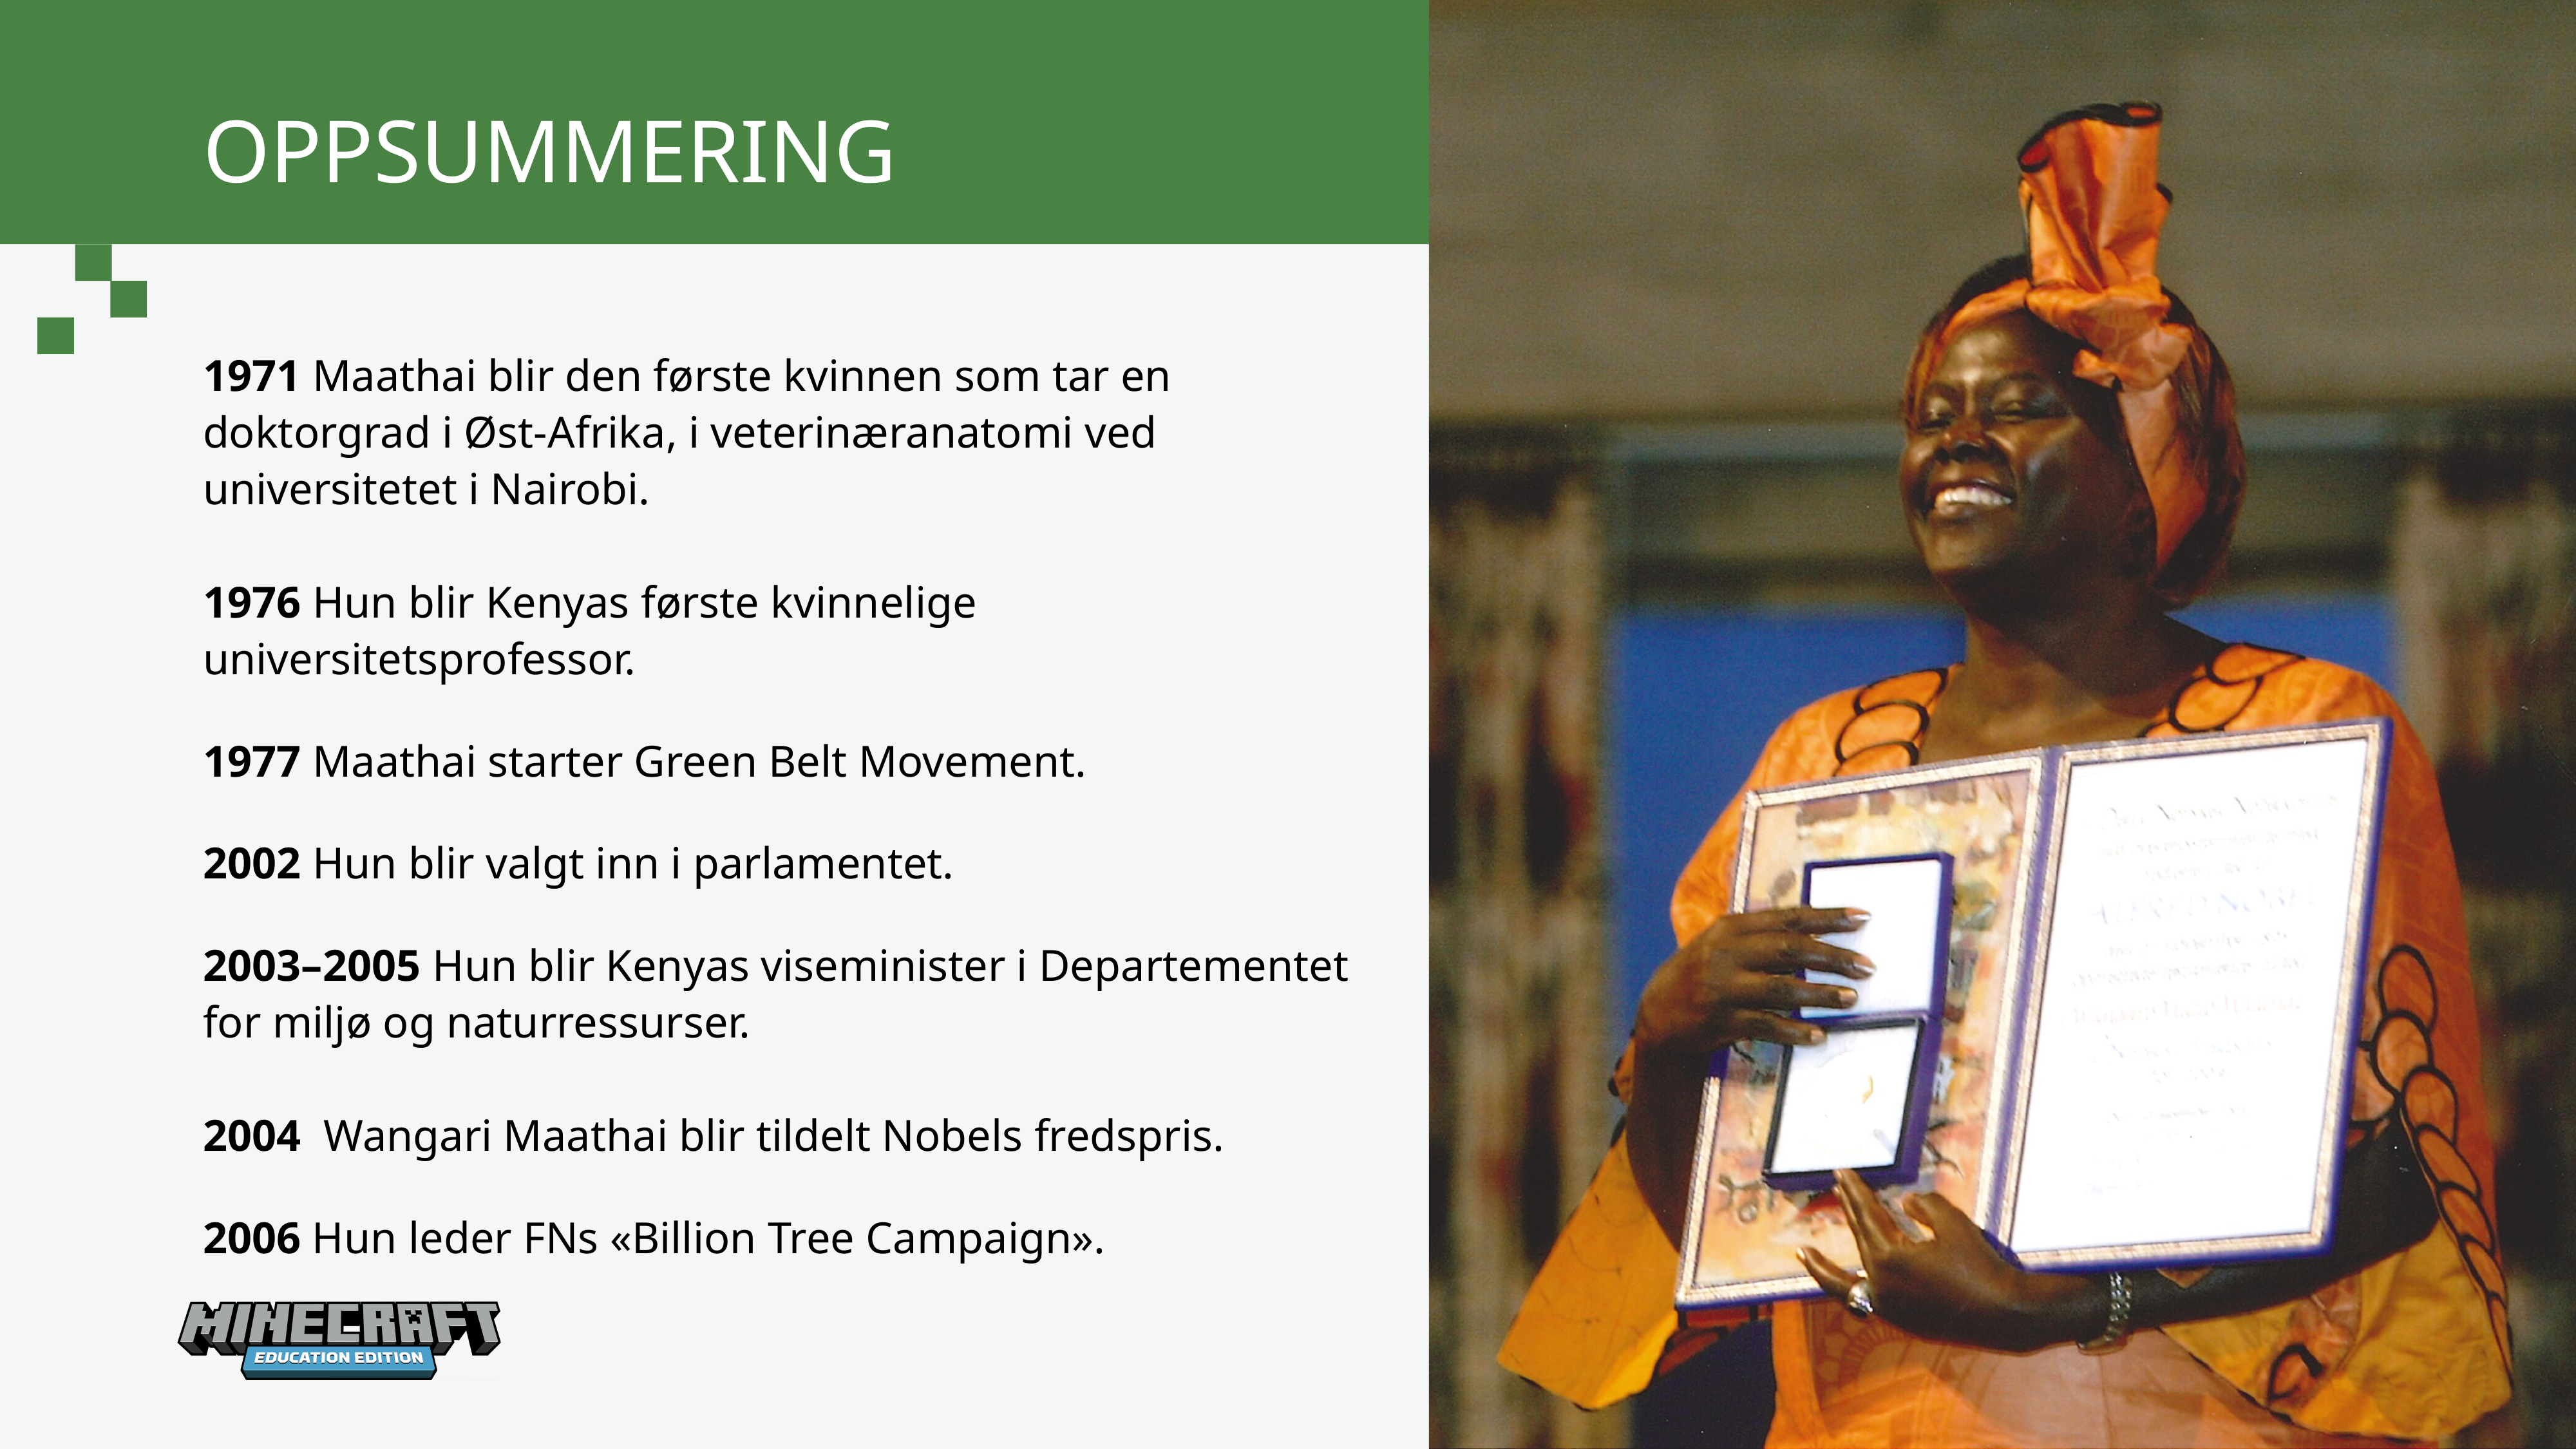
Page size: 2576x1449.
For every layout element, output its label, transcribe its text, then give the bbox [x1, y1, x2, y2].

title OPPSUMMERING [176, 82, 1421, 245]
picture [1428, 0, 2576, 1449]
list 1971 Maathai blir den første kvinnen som tar en doktorgrad i Øst-Afrika, i veterinæranatomi ved universitetet i Nairobi. 1976 Hun blir Kenyas første kvinnelige universitetsprofessor. 1977 Maathai starter Green Belt Movement. 2002 Hun blir valgt inn i parlamentet. 2003–2005 Hun blir Kenyas viseminister i Departementet for miljø og naturressurser. 2004 Wangari Maathai blir tildelt Nobels fredspris. 2006 Hun leder FNs «Billion Tree Campaign». [176, 316, 1421, 1401]
